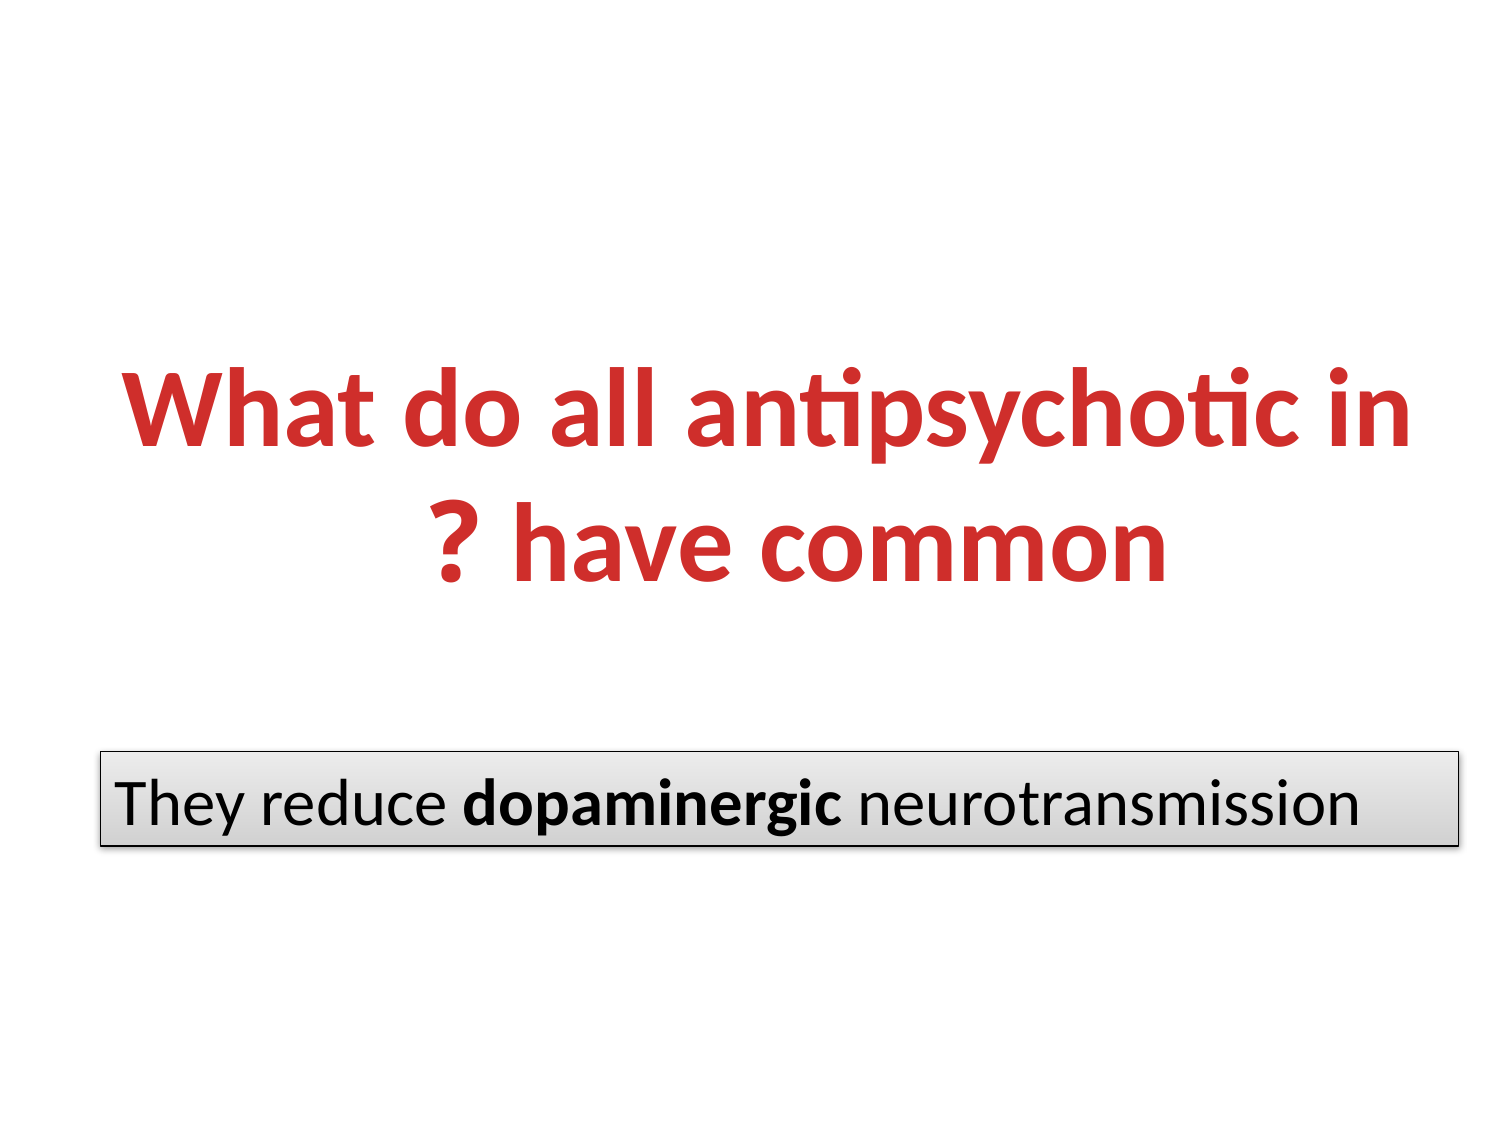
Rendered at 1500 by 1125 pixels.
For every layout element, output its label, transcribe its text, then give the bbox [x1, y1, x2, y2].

text_box What do all antipsychotic in have common? [100, 326, 1436, 612]
text_box They reduce dopaminergic neurotransmission [100, 751, 1459, 847]
